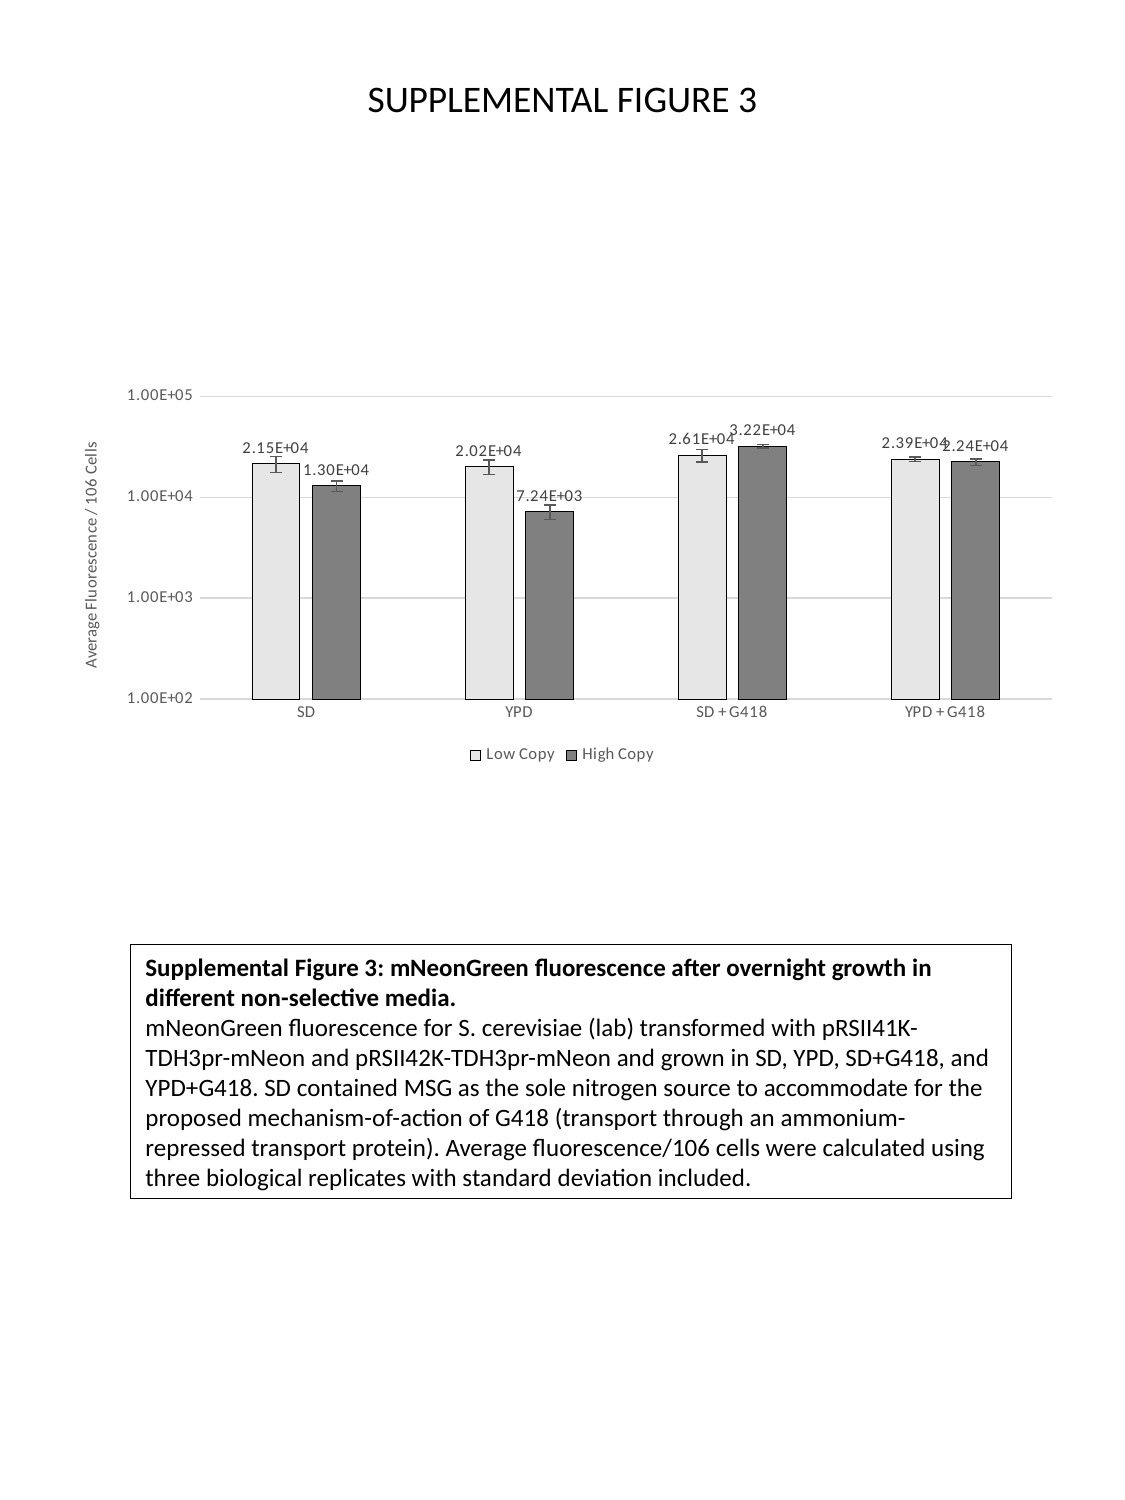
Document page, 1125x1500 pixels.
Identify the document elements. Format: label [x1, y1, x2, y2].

text_box [130, 944, 1012, 1199]
chart [52, 380, 1073, 771]
text_box [352, 67, 773, 128]
